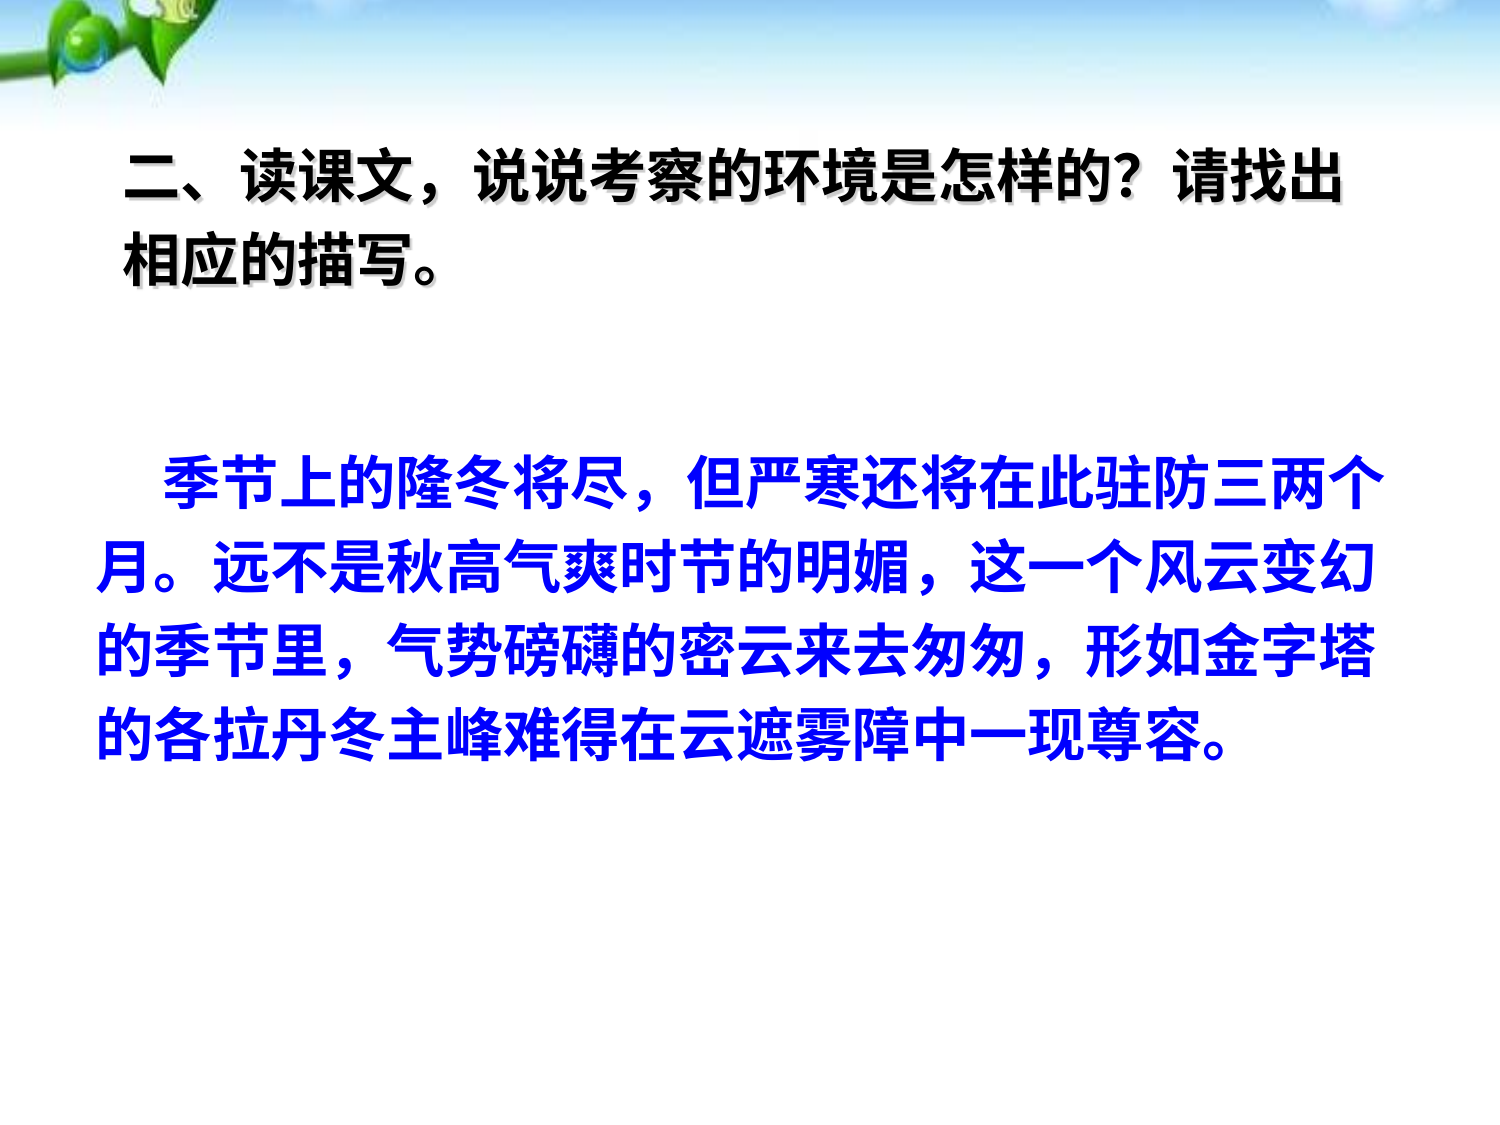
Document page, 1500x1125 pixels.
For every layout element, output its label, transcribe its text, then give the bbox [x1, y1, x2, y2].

picture [0, 0, 1500, 1125]
text_box 二、读课文，说说考察的环境是怎样的？请找出相应的描写。 [108, 117, 1385, 301]
text_box 季节上的隆冬将尽，但严寒还将在此驻防三两个月。远不是秋高气爽时节的明媚，这一个风云变幻的季节里，气势磅礴的密云来去匆匆，形如金字塔的各拉丹冬主峰难得在云遮雾障中一现尊容。 [80, 425, 1412, 776]
